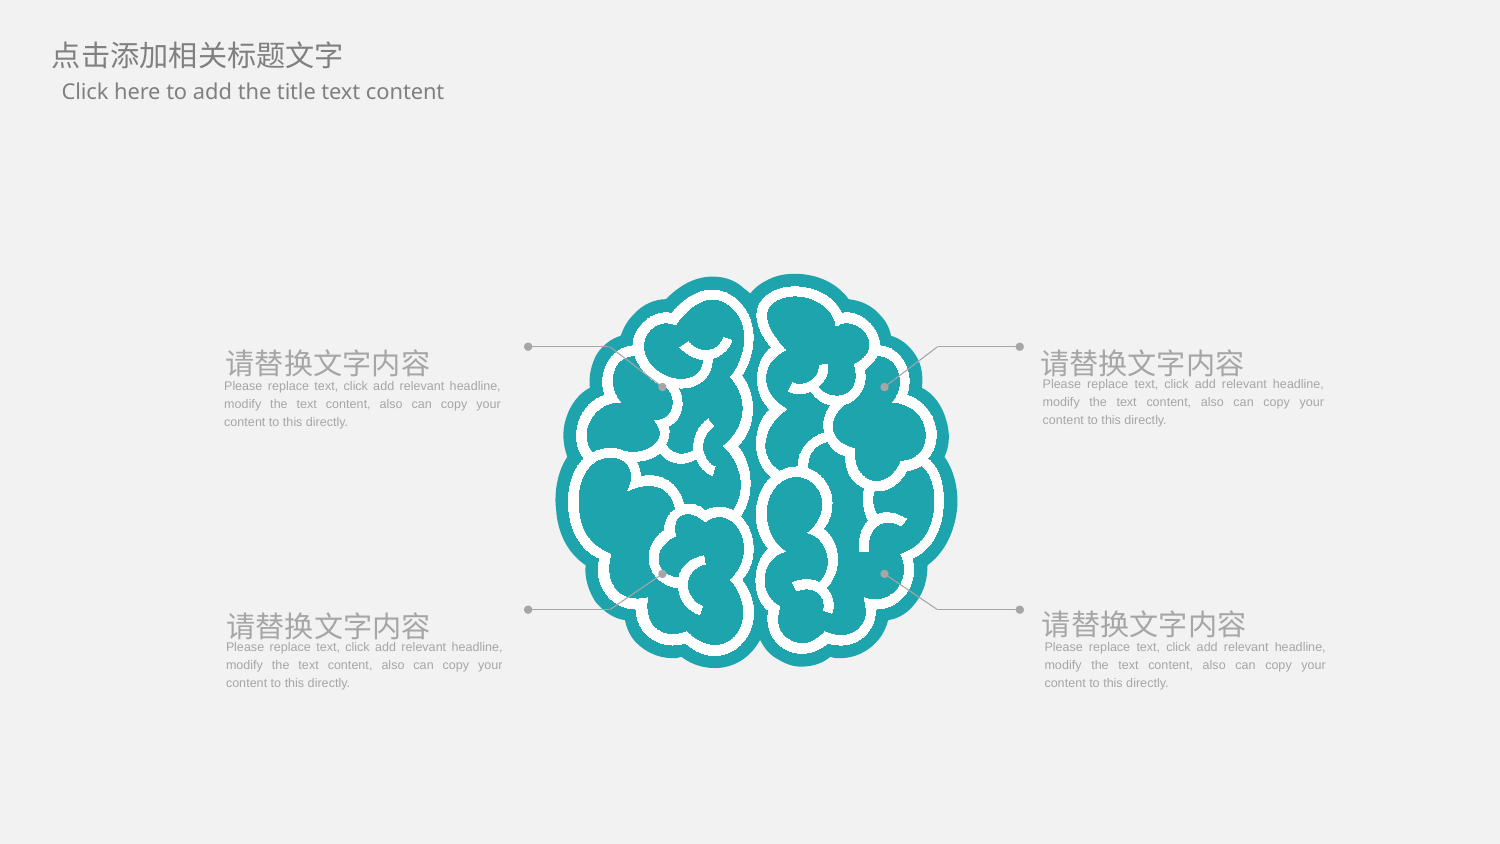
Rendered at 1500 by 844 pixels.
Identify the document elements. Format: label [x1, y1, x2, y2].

text_box [554, 273, 959, 681]
text_box [1024, 590, 1344, 704]
text_box [206, 329, 519, 443]
text_box [884, 346, 1021, 388]
text_box [1022, 329, 1342, 443]
text_box [208, 592, 520, 708]
text_box [527, 346, 663, 388]
text_box [884, 573, 1021, 610]
text_box [527, 573, 663, 610]
